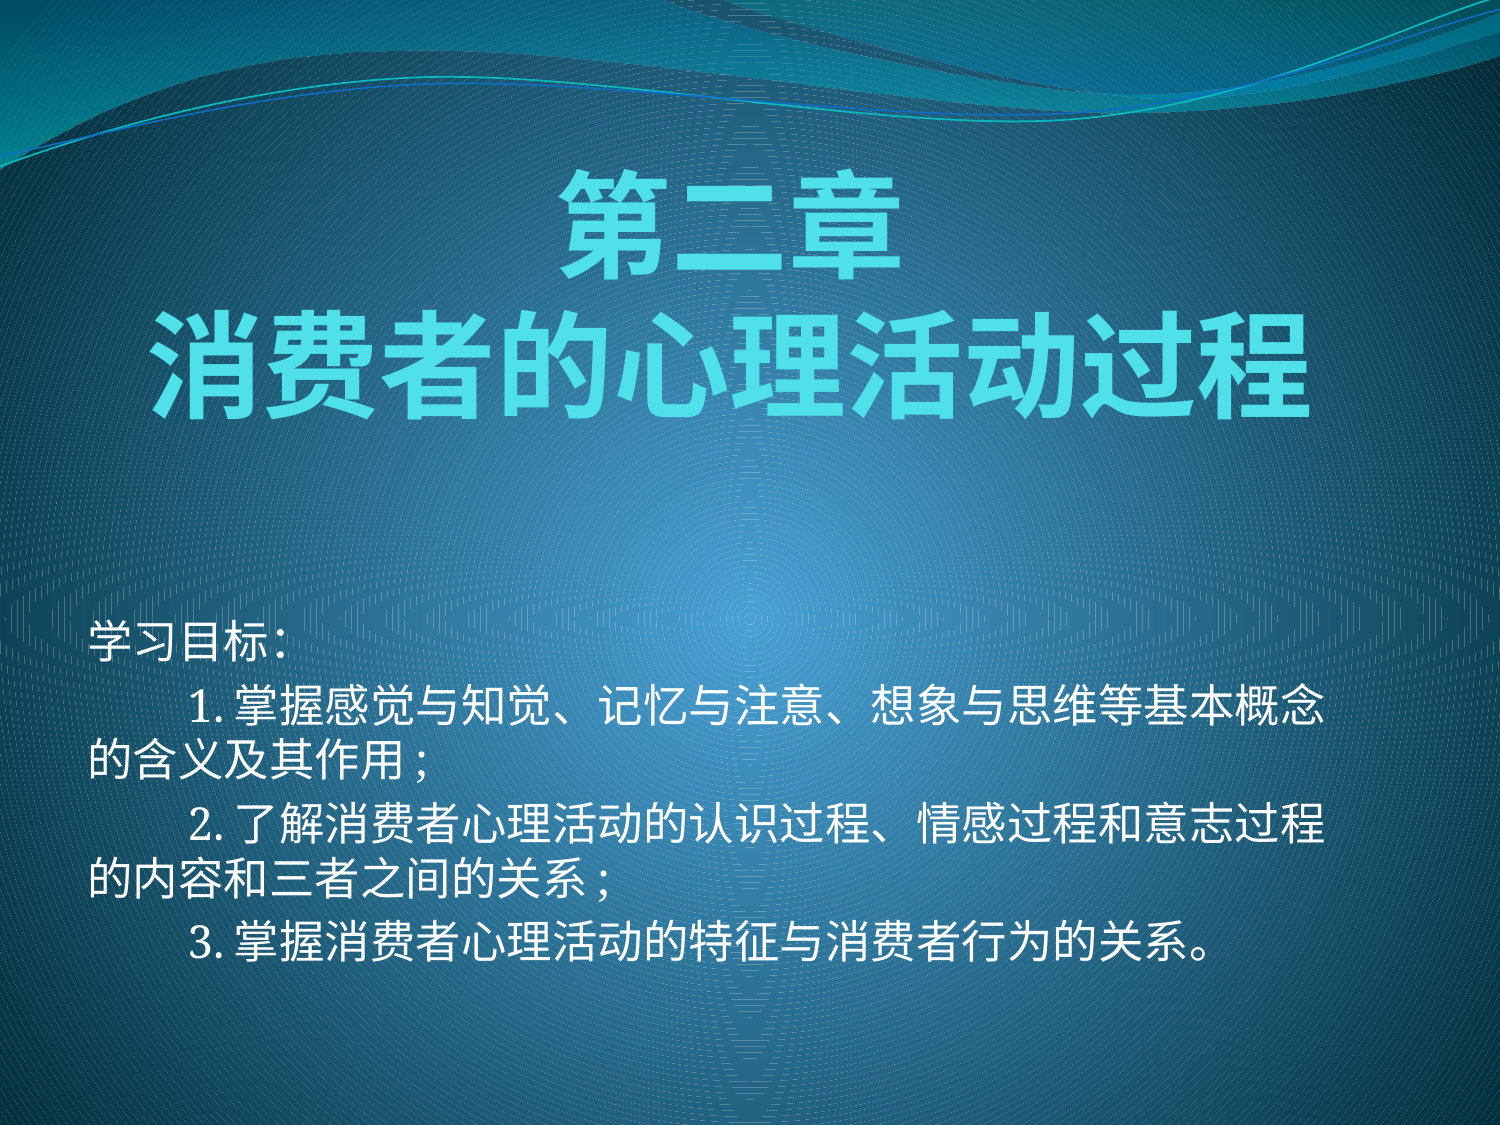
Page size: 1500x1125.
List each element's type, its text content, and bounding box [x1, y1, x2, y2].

subtitle 学习目标： 1.掌握感觉与知觉、记忆与注意、想象与思维等基本概念的含义及其作用; 2.了解消费者心理活动的认识过程、情感过程和意志过程的内容和三者之间的关系; 3.掌握消费者心理活动的特征与消费者行为的关系。 [87, 605, 1376, 976]
title 第二章 消费者的心理活动过程 [87, 132, 1376, 433]
